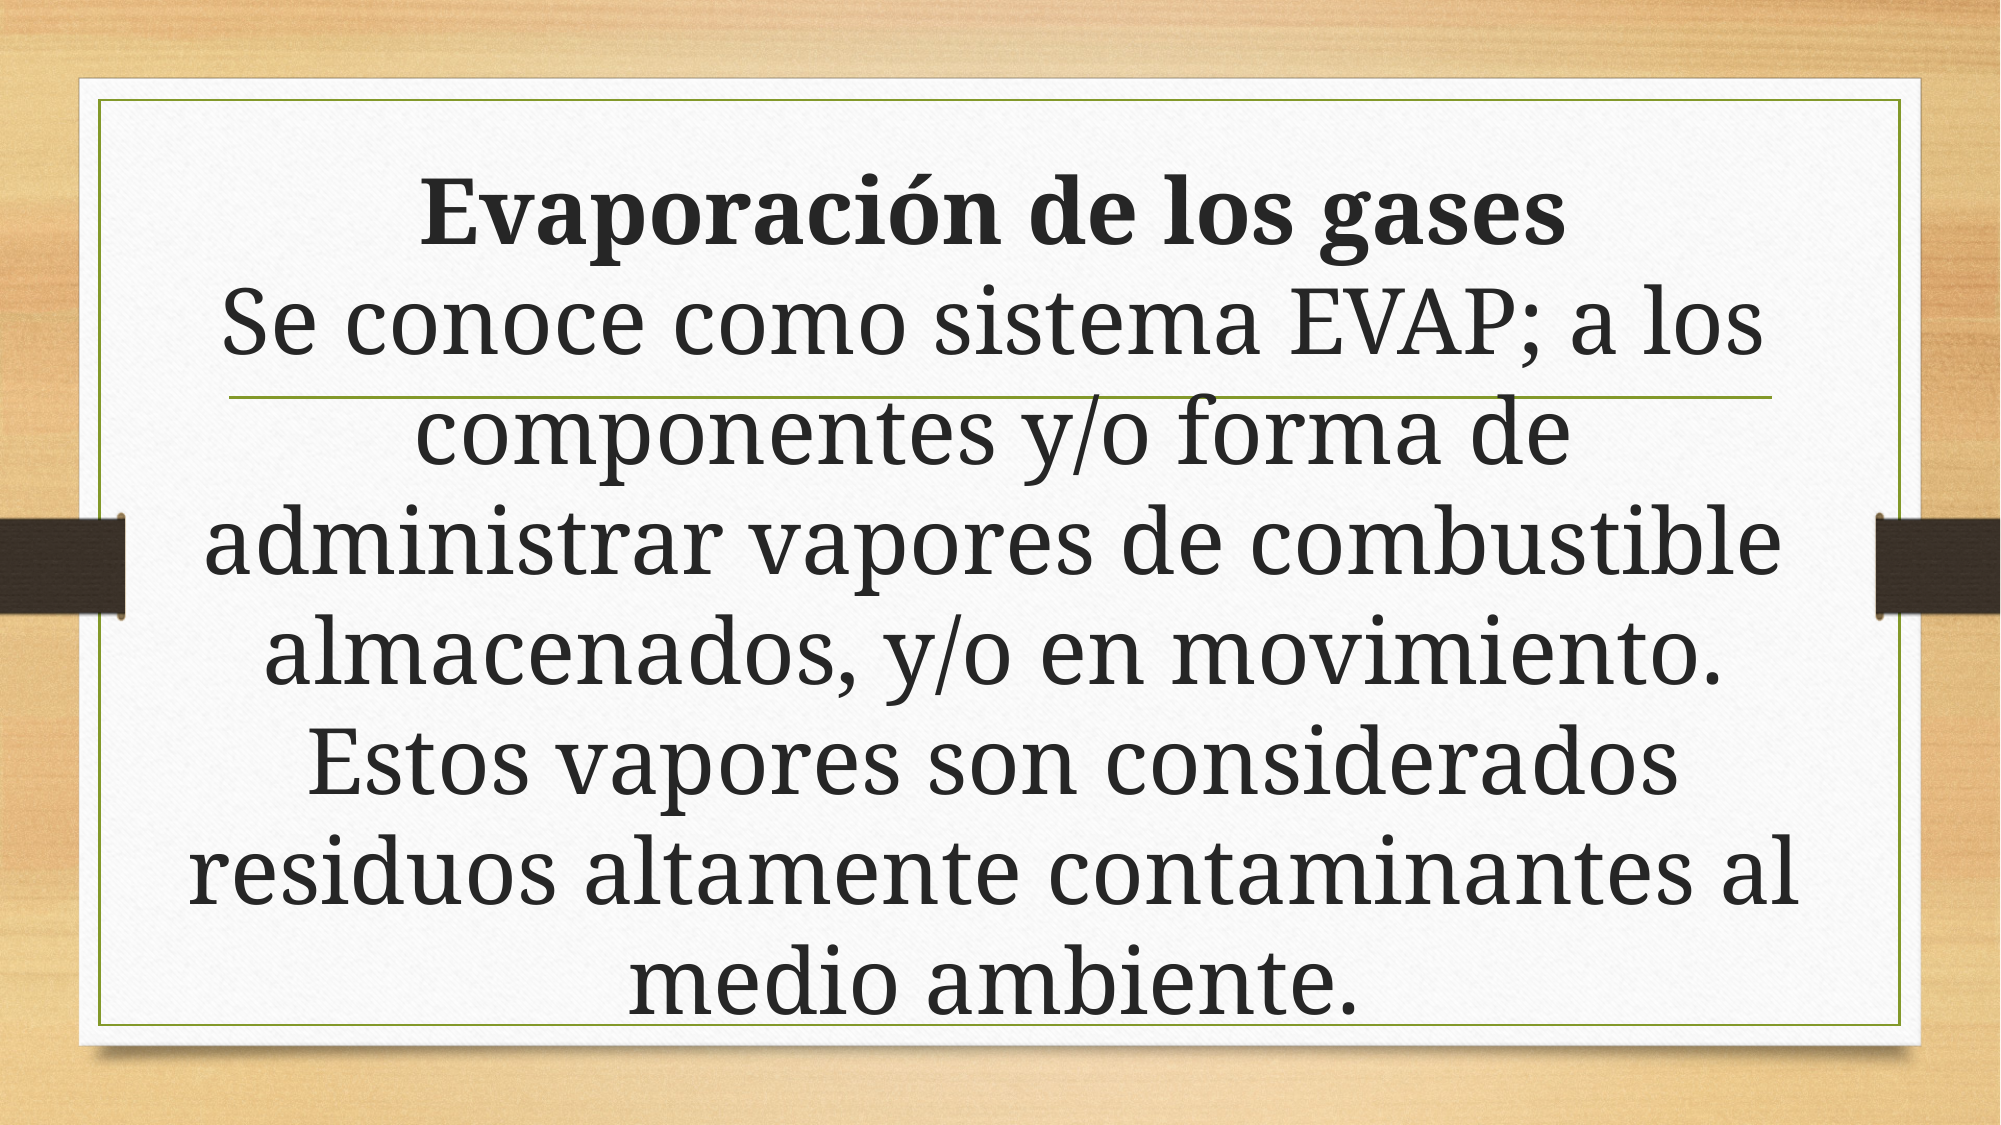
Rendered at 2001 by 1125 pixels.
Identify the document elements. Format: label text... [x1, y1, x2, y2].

picture [0, 0, 2001, 1125]
title Evaporación de los gases Se conoce como sistema EVAP; a los componentes y/o forma de administrar vapores de combustible almacenados, y/o en movimiento. Estos vapores son considerados residuos altamente contaminantes al medio ambiente. [144, 161, 1844, 1025]
